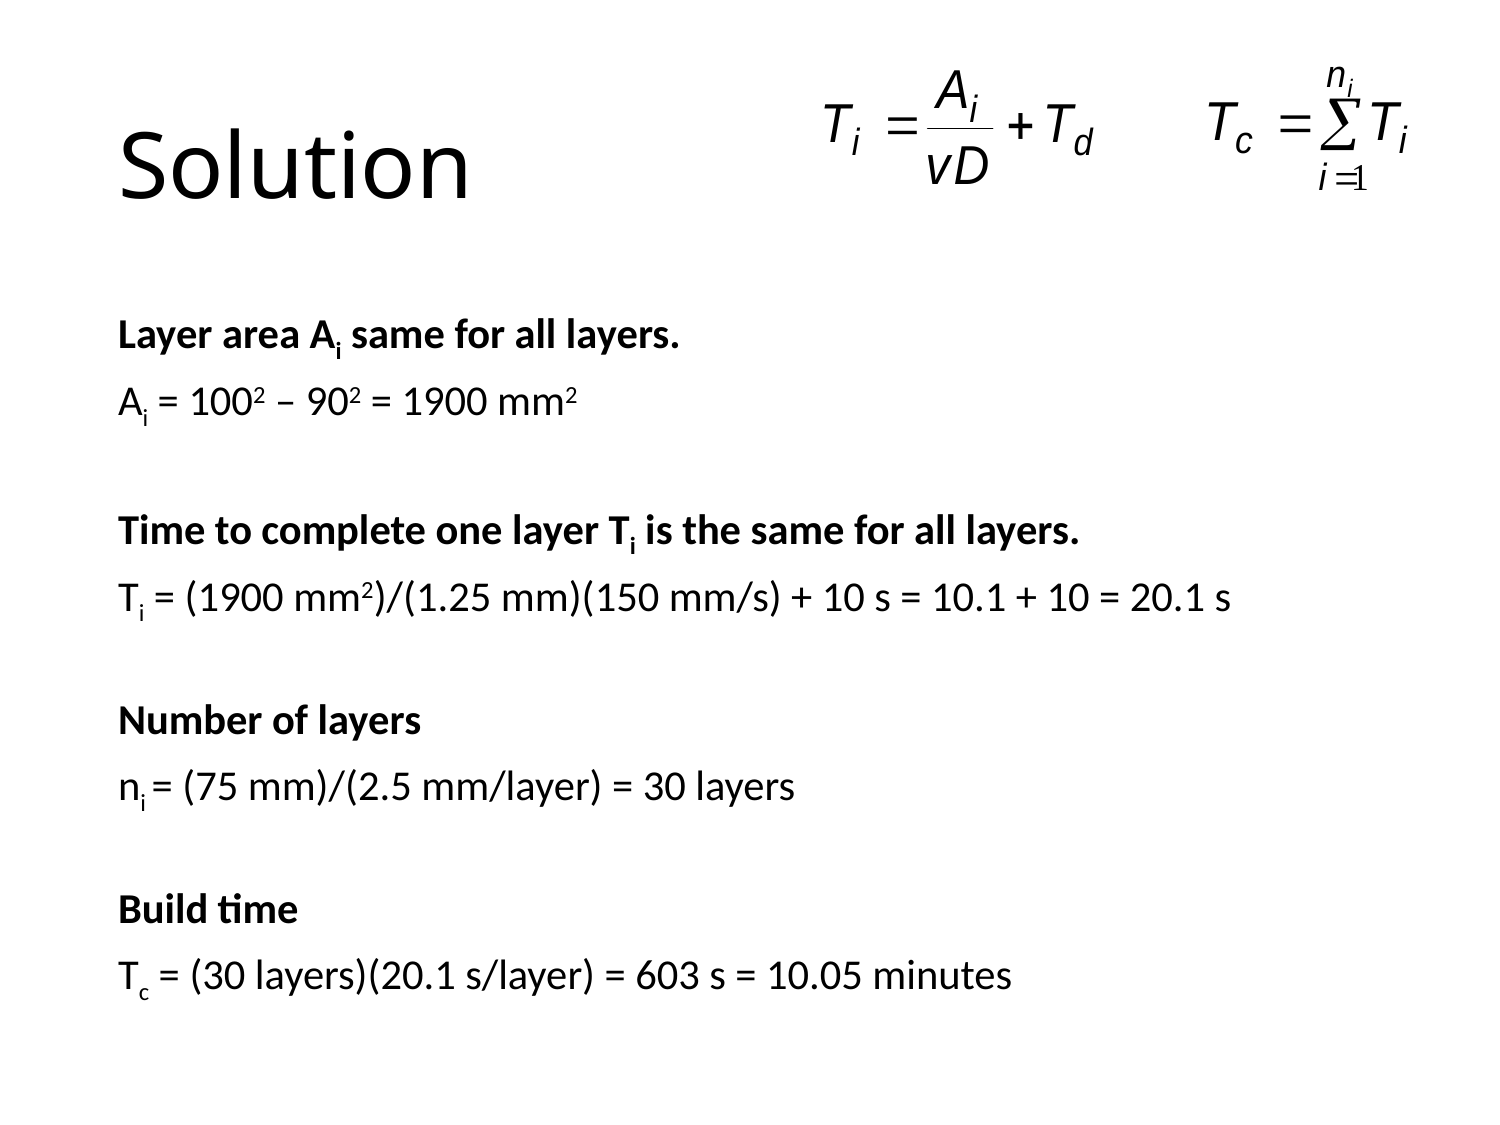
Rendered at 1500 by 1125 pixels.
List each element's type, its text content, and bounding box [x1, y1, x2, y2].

text_box [1099, 61, 1438, 401]
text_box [1206, 53, 1418, 194]
list Layer area Ai same for all layers. Ai = 1002 – 902 = 1900 mm2 Time to complete one layer Ti is the same for all layers. Ti = (1900 mm2)/(1.25 mm)(150 mm/s) + 10 s = 10.1 + 10 = 20.1 s Number of layers ni = (75 mm)/(2.5 mm/layer) = 30 layers Build time Tc = (30 layers)(20.1 s/layer) = 603 s = 10.05 minutes [103, 299, 1397, 1014]
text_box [822, 59, 1100, 187]
title Solution [103, 59, 1397, 278]
